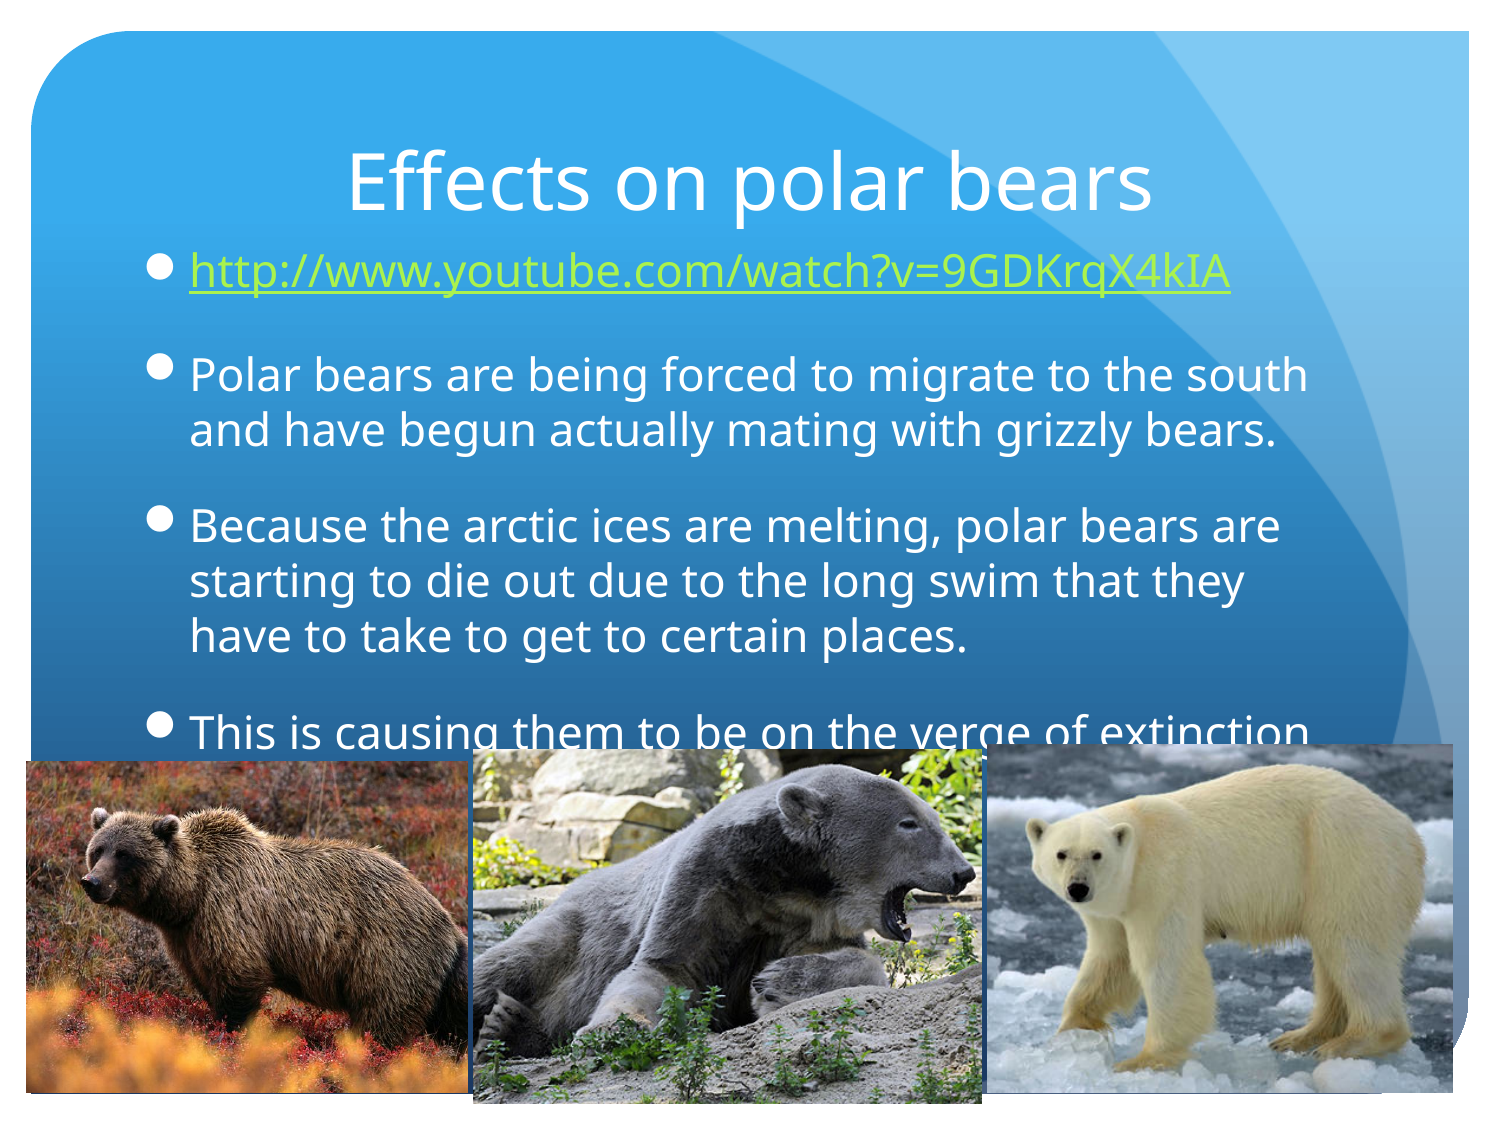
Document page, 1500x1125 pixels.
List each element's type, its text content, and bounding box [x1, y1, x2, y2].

picture [24, 30, 1473, 1105]
list http://www.youtube.com/watch?v=9GDKrqX4kIA Polar bears are being forced to migrate to the south and have begun actually mating with grizzly bears. Because the arctic ices are melting, polar bears are starting to die out due to the long swim that they have to take to get to certain places. This is causing them to be on the verge of extinction [127, 233, 1372, 775]
title Effects on polar bears [127, 62, 1372, 233]
